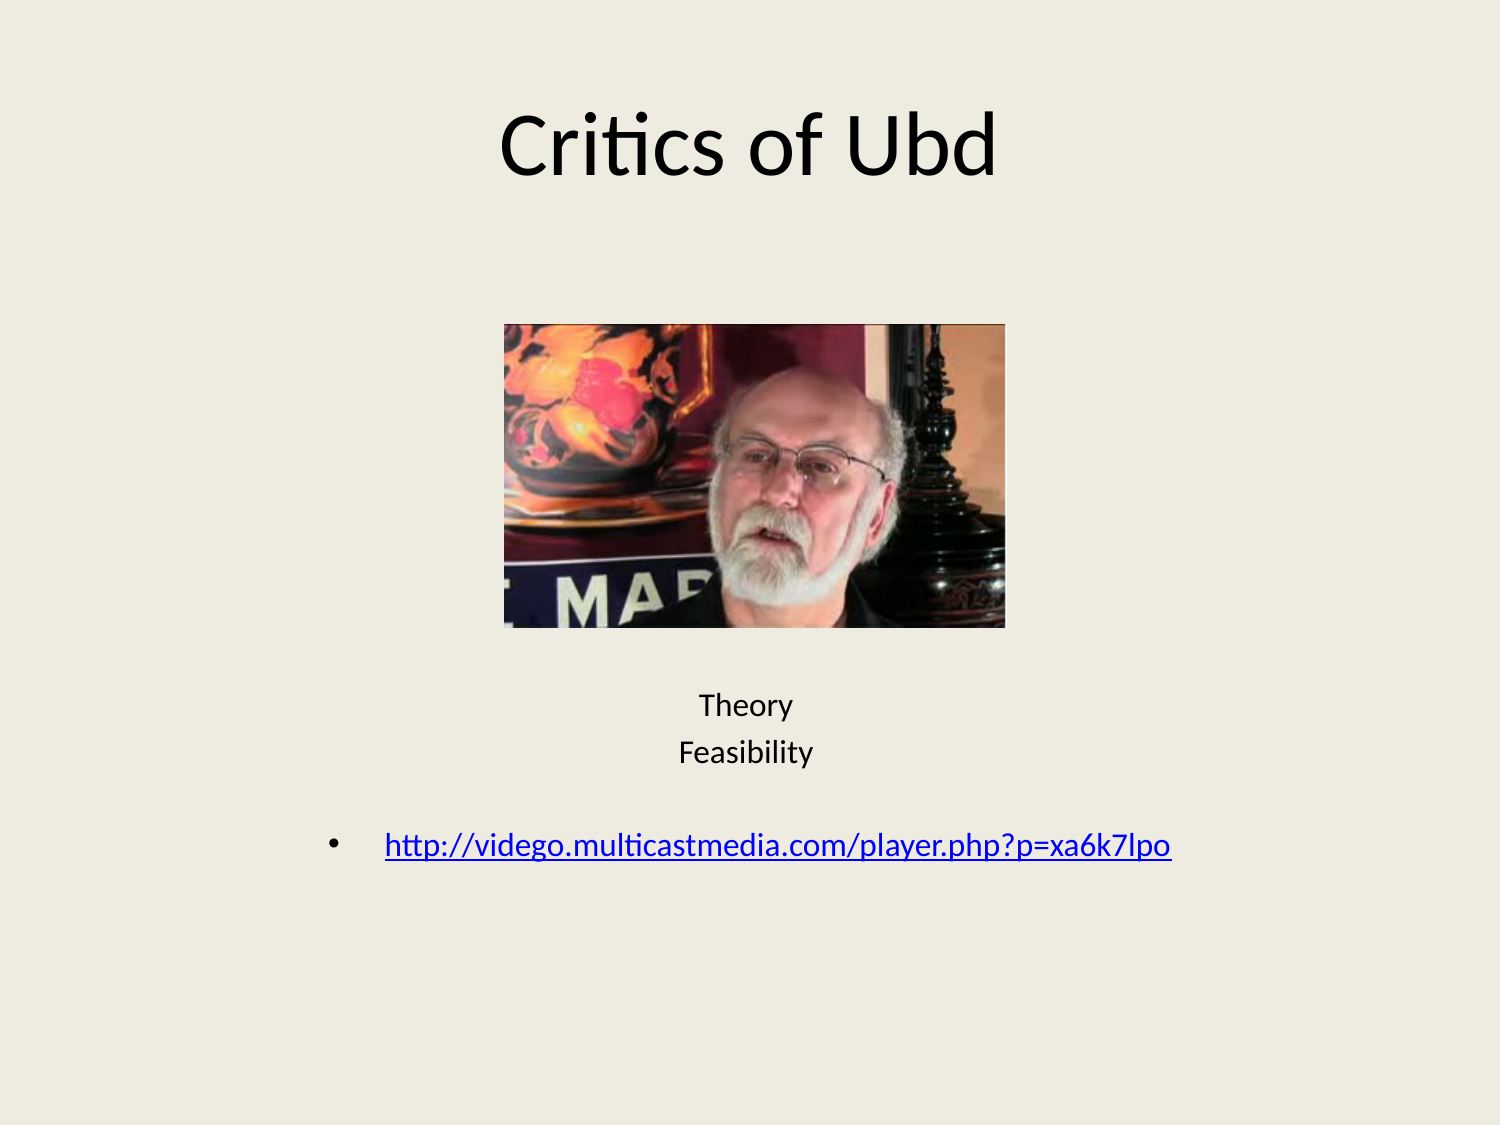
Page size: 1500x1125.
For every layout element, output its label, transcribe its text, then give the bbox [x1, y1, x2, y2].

picture [504, 324, 1007, 629]
list Theory Feasibility http://vidego.multicastmedia.com/player.php?p=xa6k7lpo [75, 262, 1425, 1005]
title Critics of Ubd [75, 45, 1425, 233]
